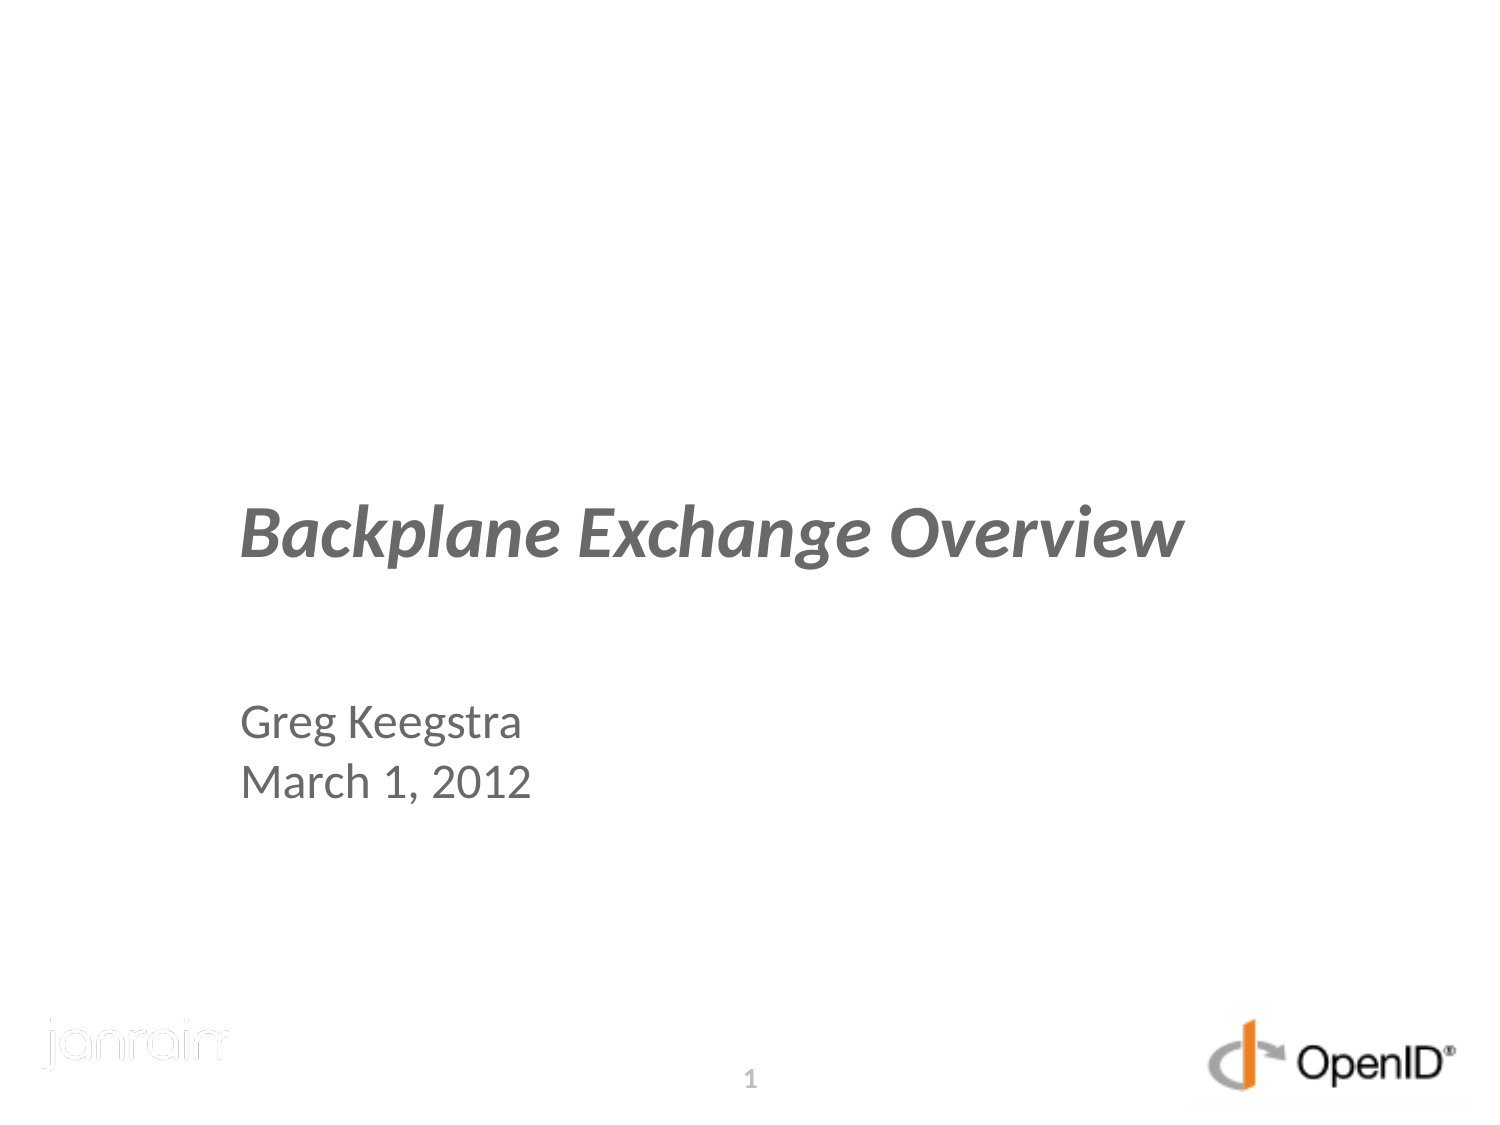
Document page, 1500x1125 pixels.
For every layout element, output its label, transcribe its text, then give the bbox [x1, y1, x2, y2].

title Backplane Exchange Overview [156, 407, 1269, 649]
picture [1191, 1006, 1471, 1109]
subtitle Greg Keegstra March 1, 2012 [225, 680, 1275, 968]
picture [41, 1016, 229, 1072]
